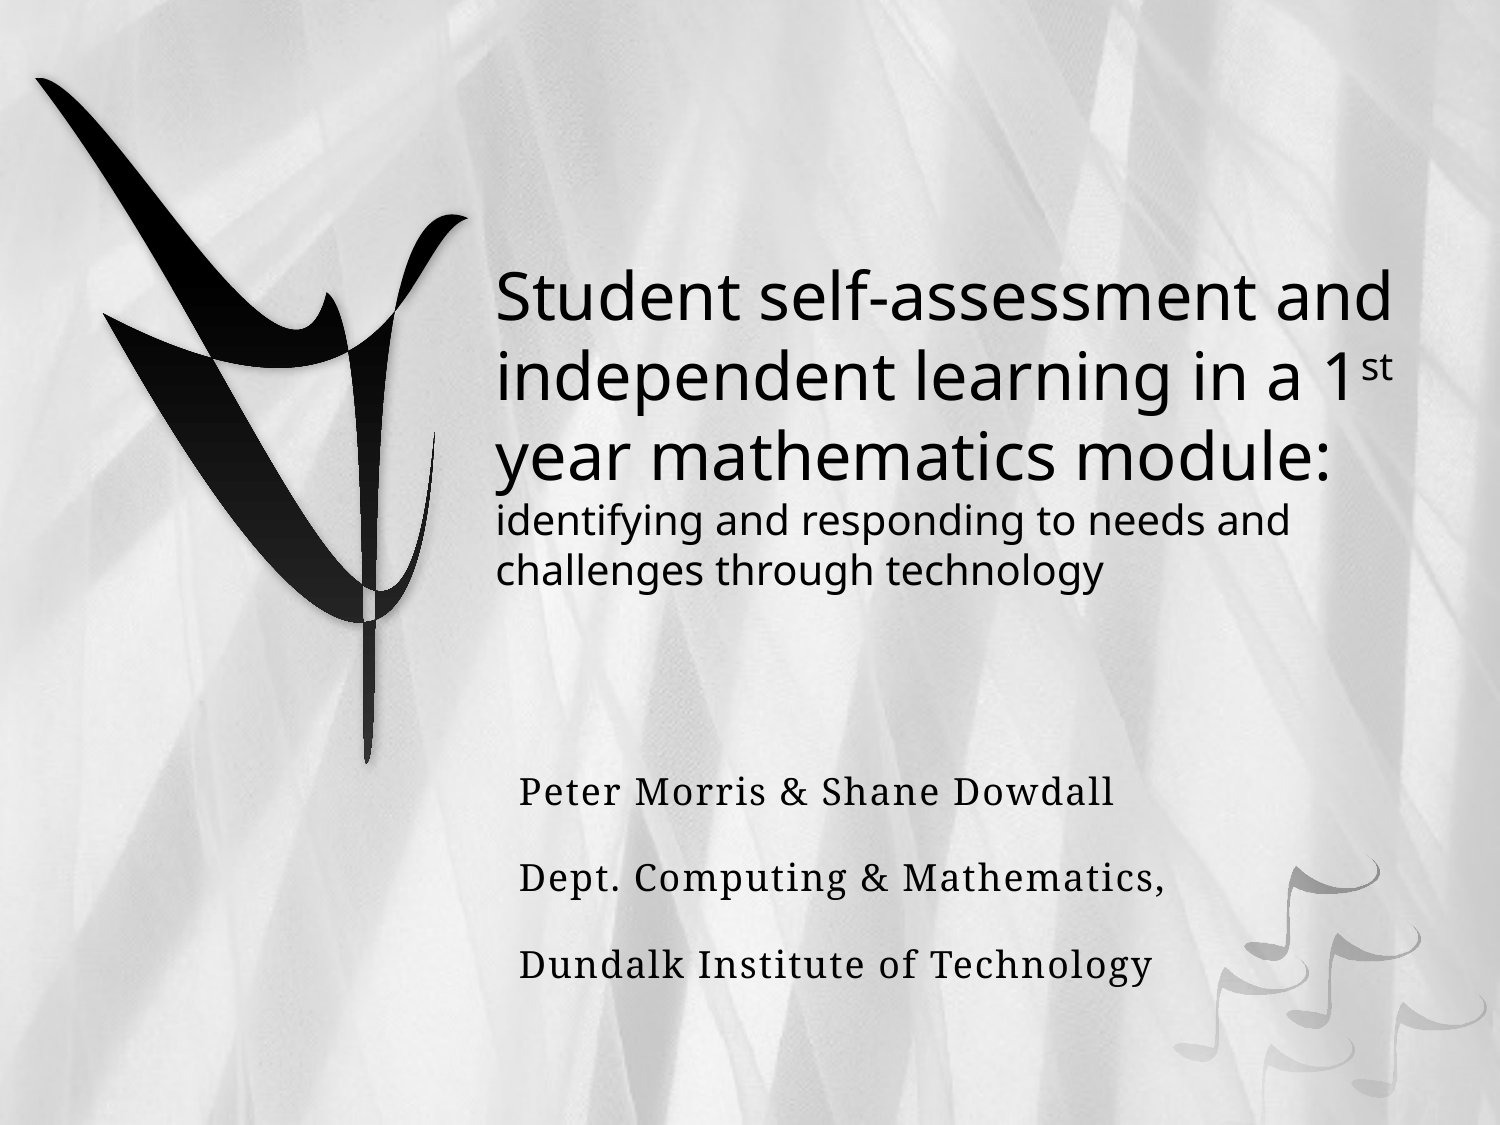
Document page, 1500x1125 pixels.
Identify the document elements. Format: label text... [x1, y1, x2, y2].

title Student self-assessment and independent learning in a 1st year mathematics module: identifying and responding to needs and challenges through technology [480, 246, 1465, 715]
subtitle Peter Morris & Shane Dowdall Dept. Computing & Mathematics, Dundalk Institute of Technology [503, 760, 1402, 1079]
